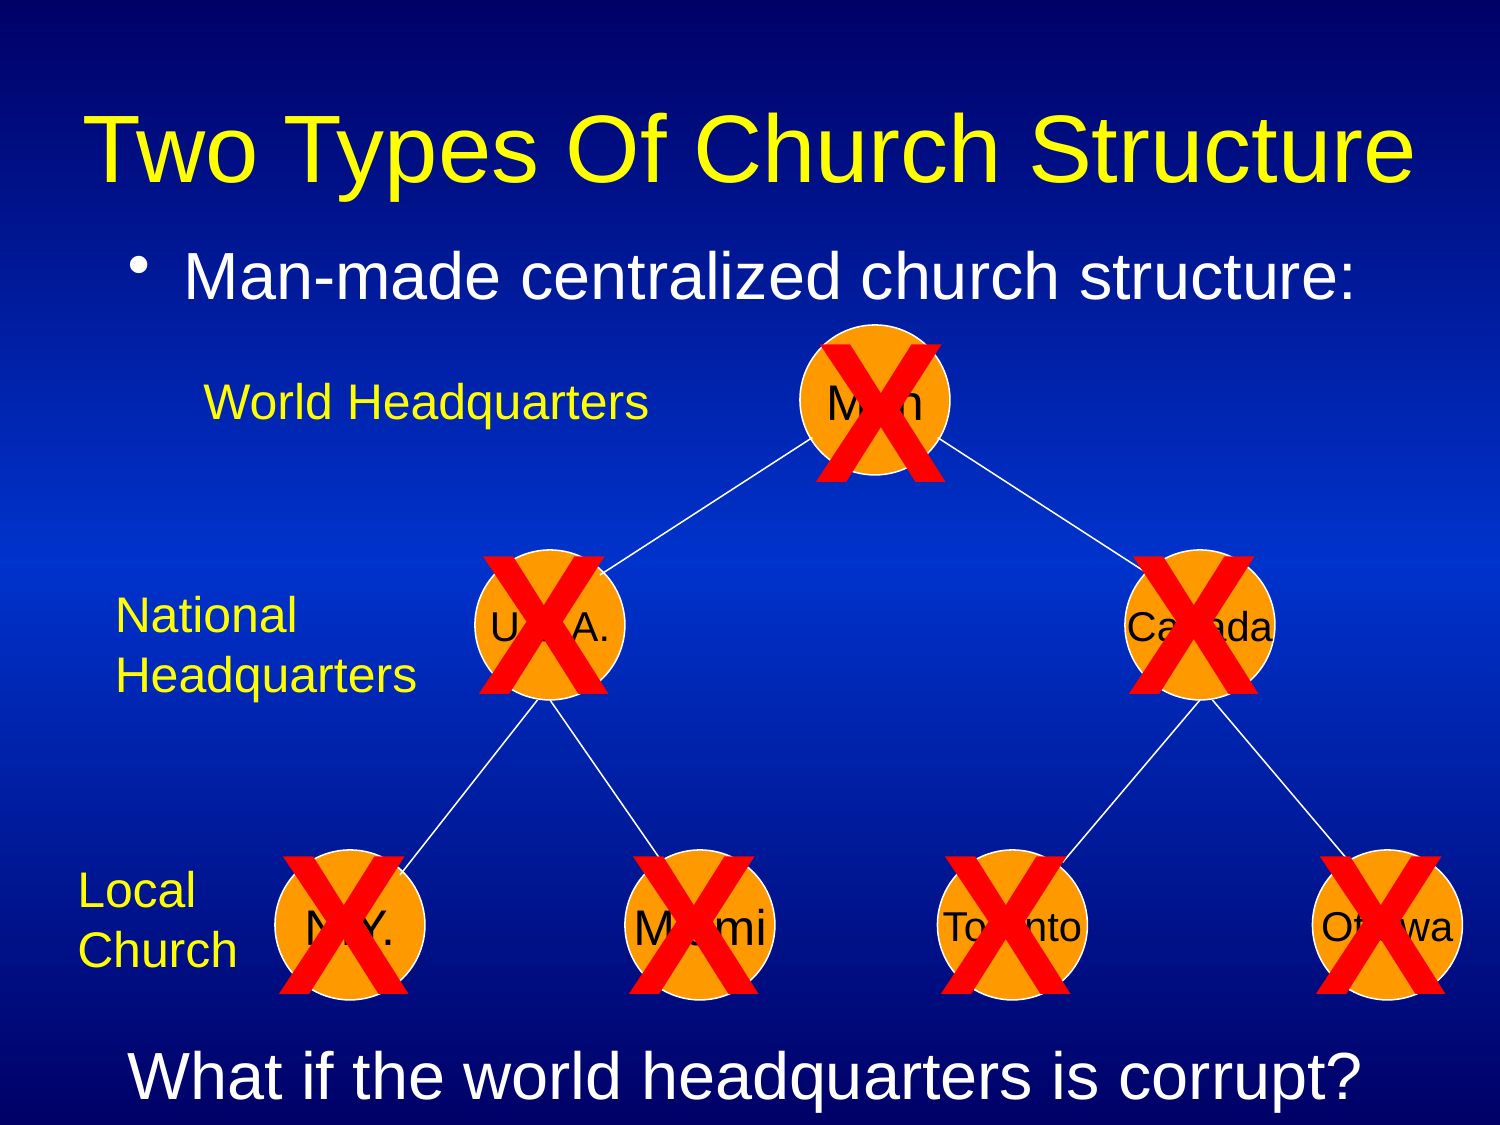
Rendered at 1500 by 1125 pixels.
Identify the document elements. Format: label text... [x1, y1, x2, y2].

text_box Miami [767, 891, 775, 959]
text_box World Headquarters [188, 362, 665, 438]
text_box X [262, 787, 417, 1043]
text_box Toronto [1079, 890, 1088, 960]
text_box National Headquarters [99, 574, 450, 710]
text_box N.Y. [417, 891, 425, 959]
text_box What if the world headquarters is corrupt? [112, 1025, 1463, 1125]
text_box Local Church [62, 849, 262, 985]
text_box X [799, 274, 954, 530]
text_box Ottawa [1454, 890, 1463, 960]
text_box U.S.A. [617, 591, 625, 659]
text_box X [462, 487, 617, 743]
text_box Canada [1267, 591, 1275, 659]
text_box X [1112, 487, 1267, 743]
text_box X [612, 787, 767, 1043]
list Man-made centralized church structure: [112, 224, 1463, 325]
text_box X [924, 787, 1079, 1043]
text_box X [1299, 787, 1454, 1043]
title Two Types Of Church Structure [37, 50, 1463, 238]
